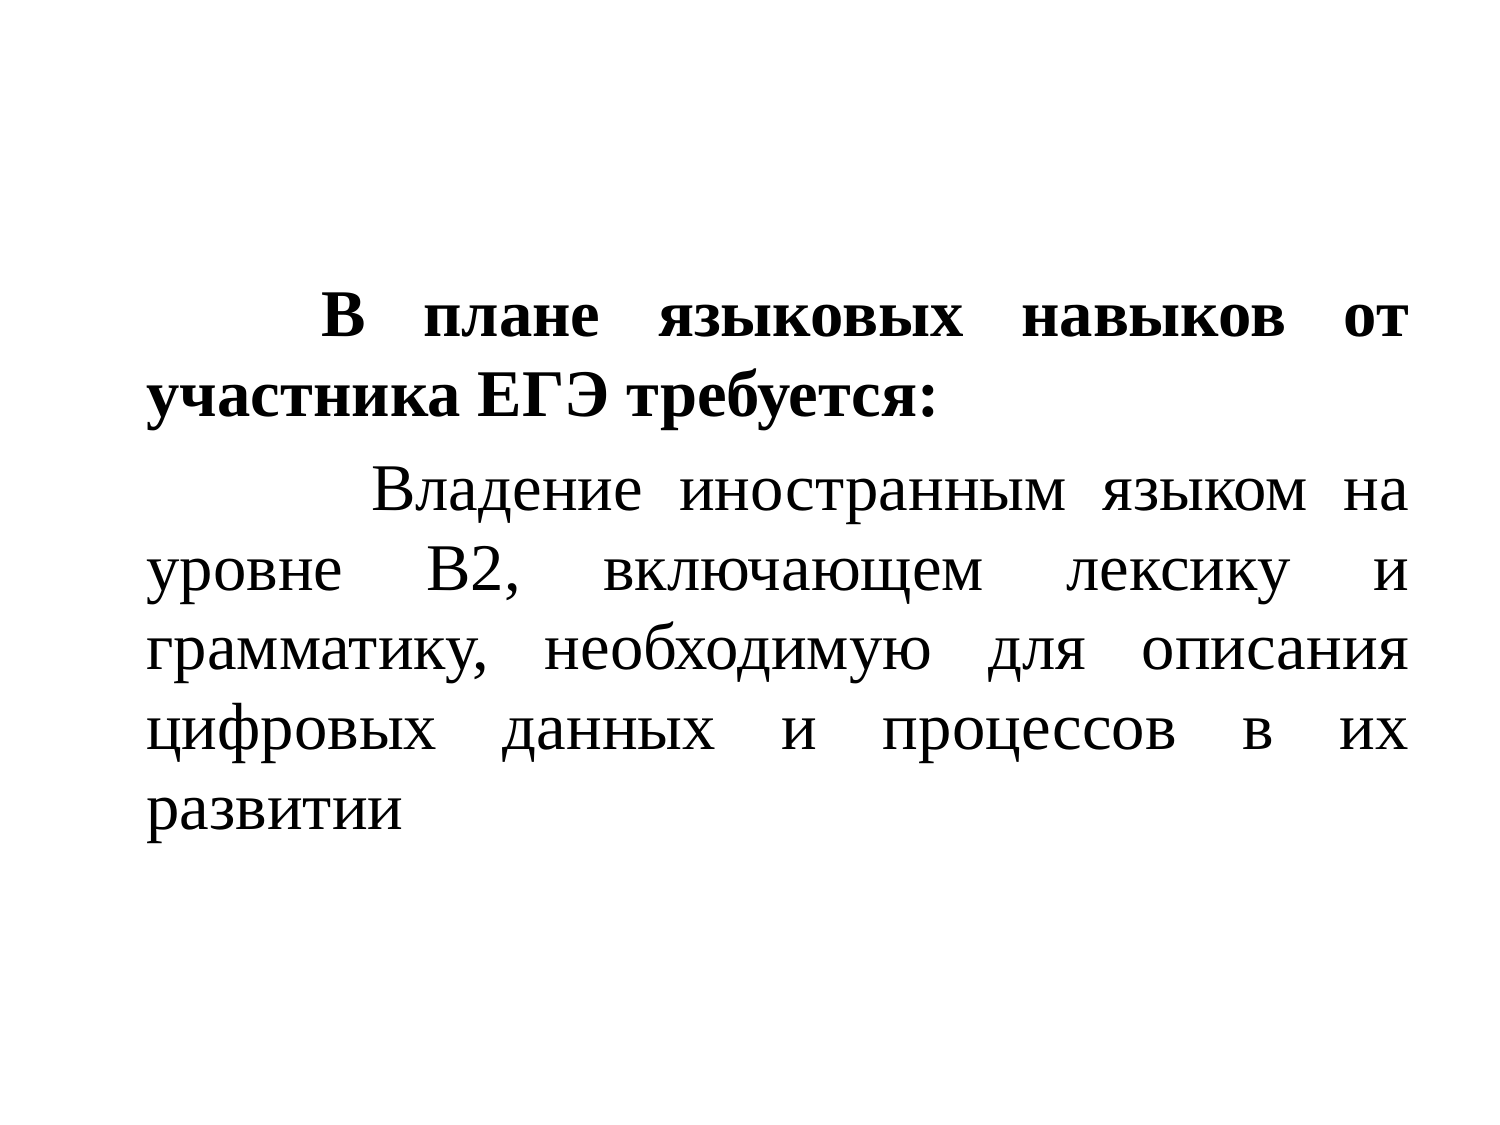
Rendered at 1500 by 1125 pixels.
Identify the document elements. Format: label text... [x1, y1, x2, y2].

list В плане языковых навыков от участника ЕГЭ требуется: Владение иностранным языком на уровне В2, включающем лексику и грамматику, необходимую для описания цифровых данных и процессов в их развитии [75, 262, 1425, 1005]
